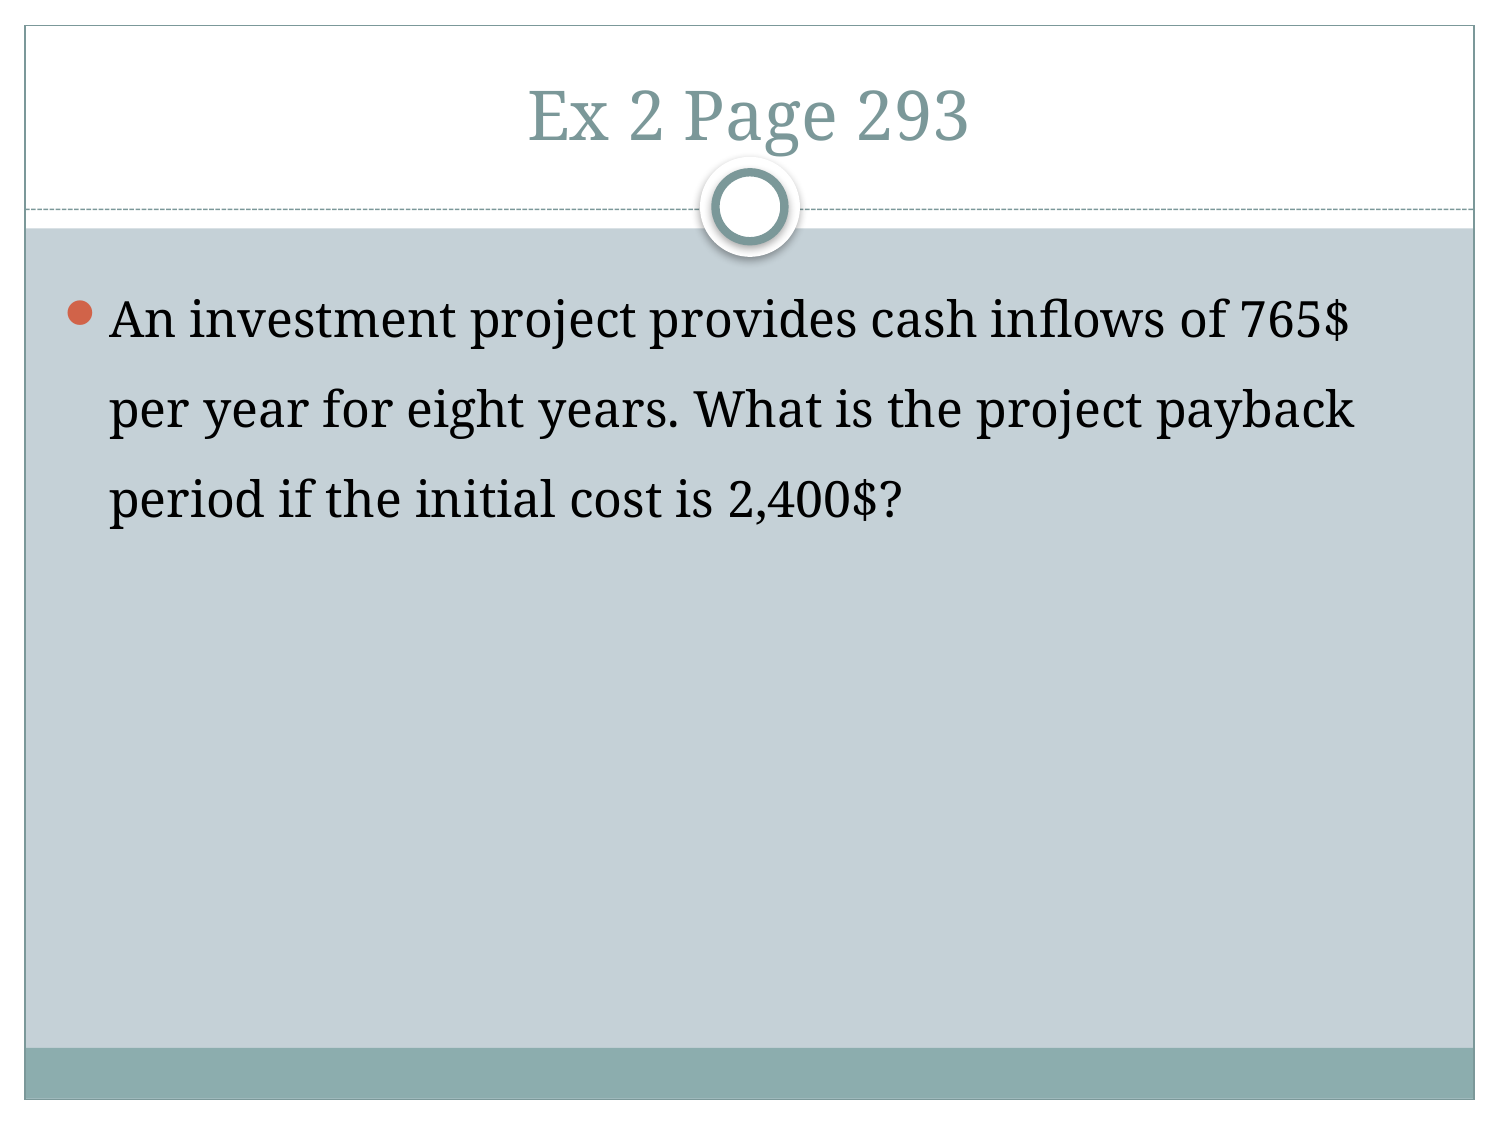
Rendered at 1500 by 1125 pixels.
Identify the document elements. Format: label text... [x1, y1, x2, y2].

list An investment project provides cash inflows of 765$ per year for eight years. What is the project payback period if the initial cost is 2,400$? [49, 250, 1445, 1001]
title Ex 2 Page 293 [49, 37, 1450, 162]
